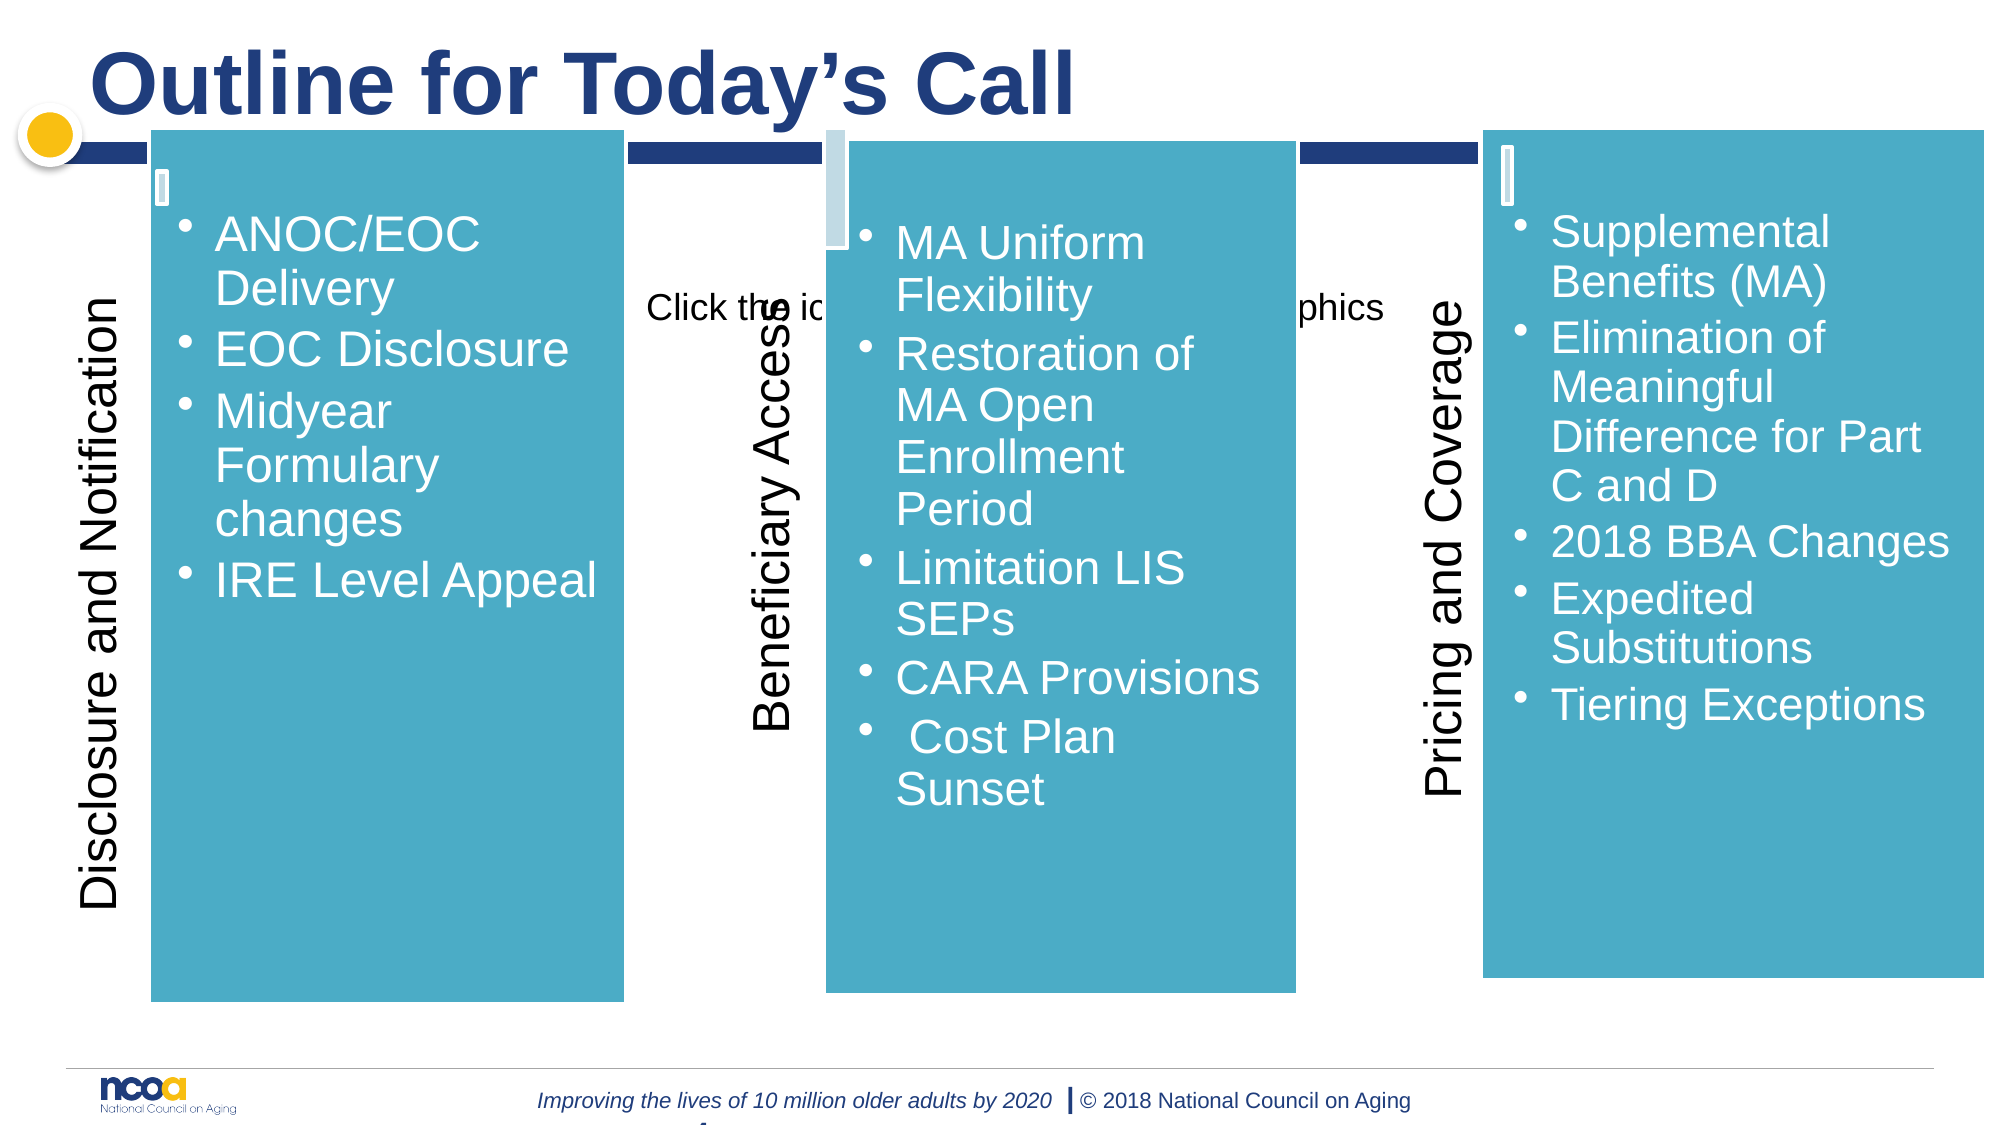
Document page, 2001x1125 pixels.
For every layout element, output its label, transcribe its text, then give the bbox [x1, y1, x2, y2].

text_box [57, 117, 2000, 1015]
title Outline for Today’s Call [74, 17, 1980, 116]
picture [101, 1077, 236, 1115]
picture [50, 185, 1981, 1041]
